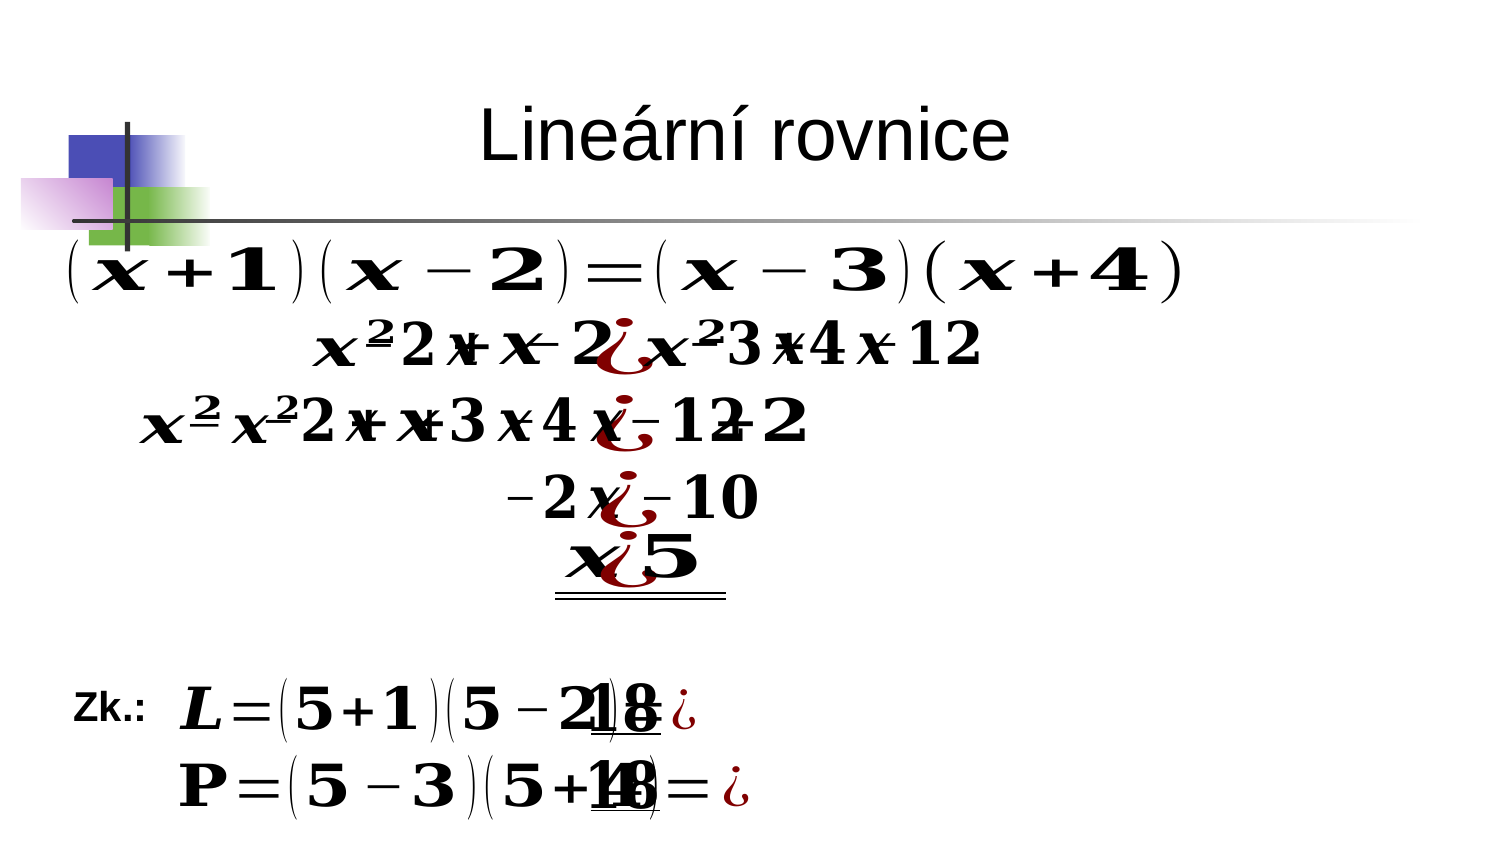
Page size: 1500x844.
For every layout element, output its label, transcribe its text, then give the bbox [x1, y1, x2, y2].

text_box Zk.: [58, 674, 169, 734]
text_box Lineární rovnice [463, 91, 1114, 171]
